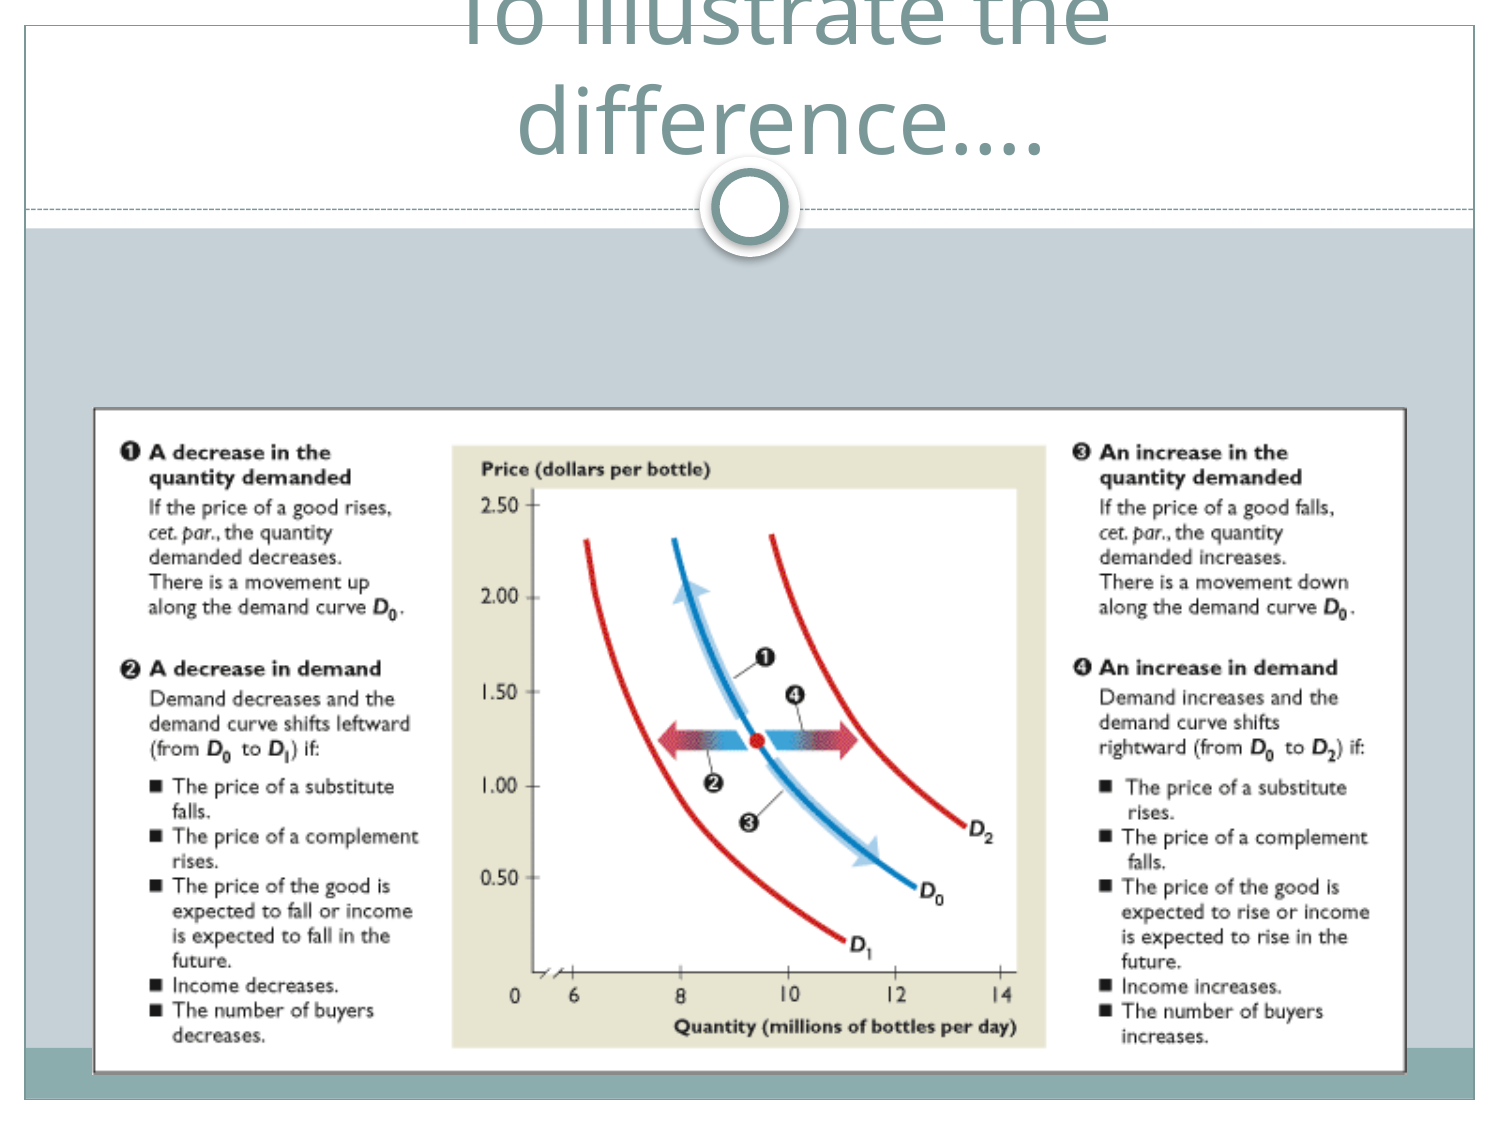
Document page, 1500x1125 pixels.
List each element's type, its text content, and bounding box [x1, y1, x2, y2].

picture [92, 407, 1408, 1076]
title To illustrate the difference…. [174, 0, 1388, 181]
